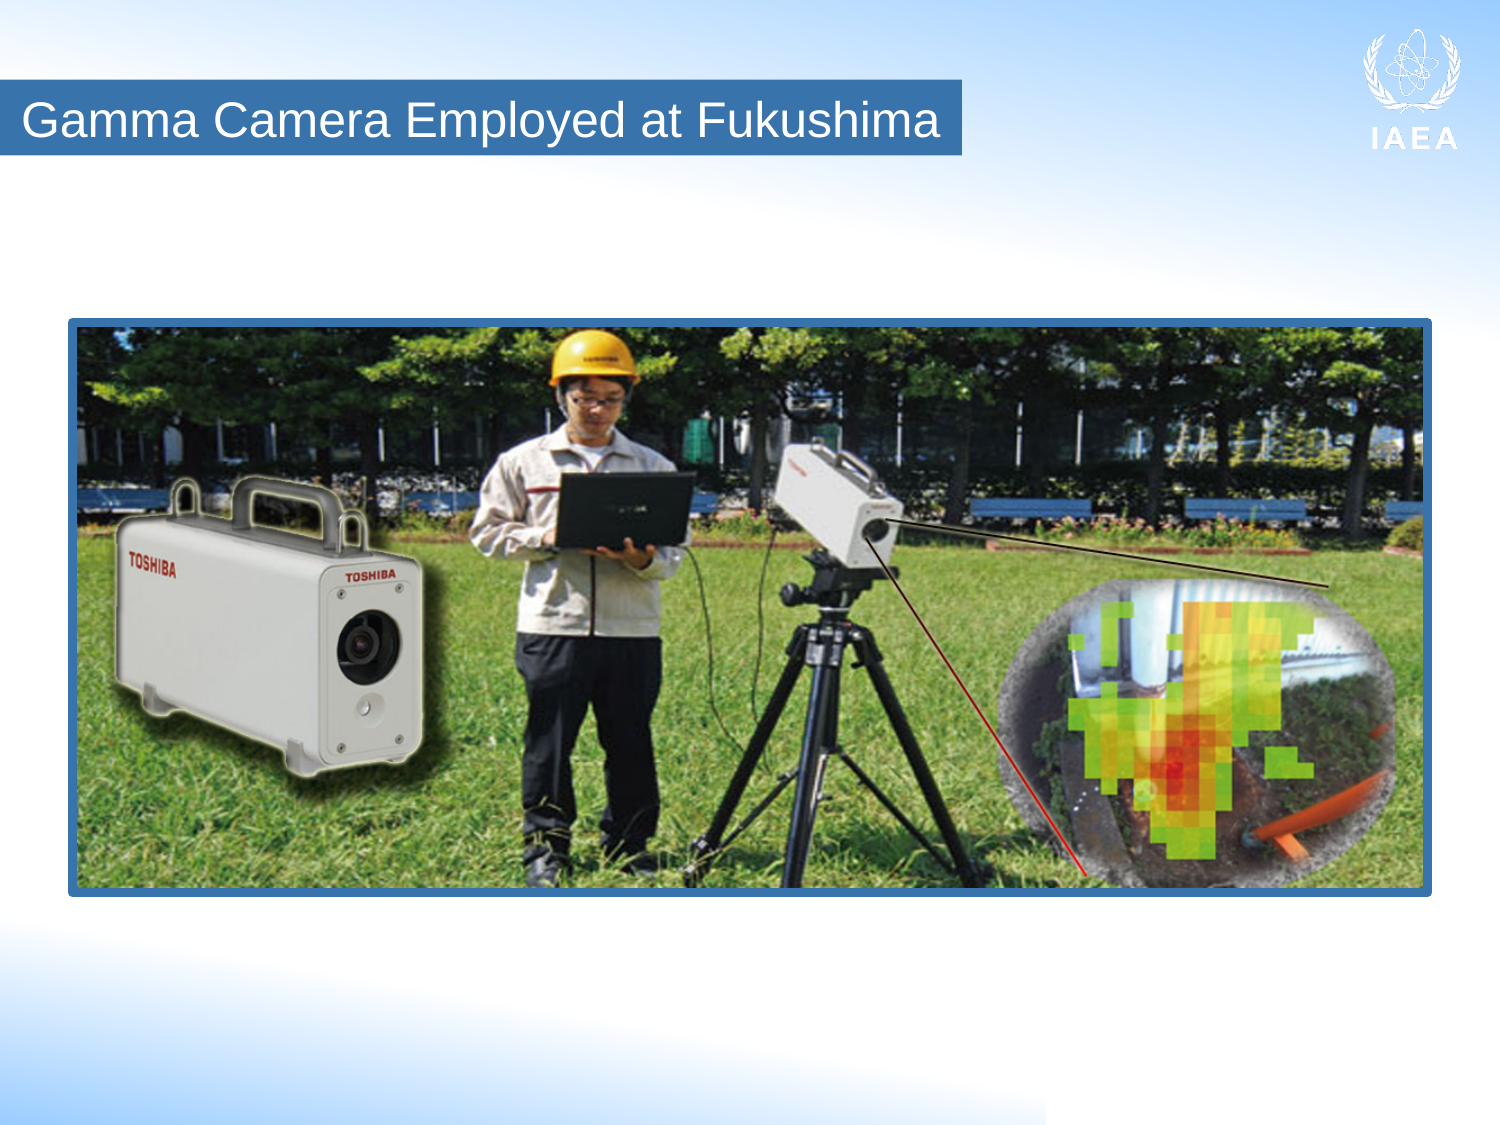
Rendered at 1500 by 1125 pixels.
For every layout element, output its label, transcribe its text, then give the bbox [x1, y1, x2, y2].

text_box Gamma Camera Employed at Fukushima [0, 78, 964, 158]
picture [76, 326, 1424, 889]
picture [1363, 29, 1461, 149]
